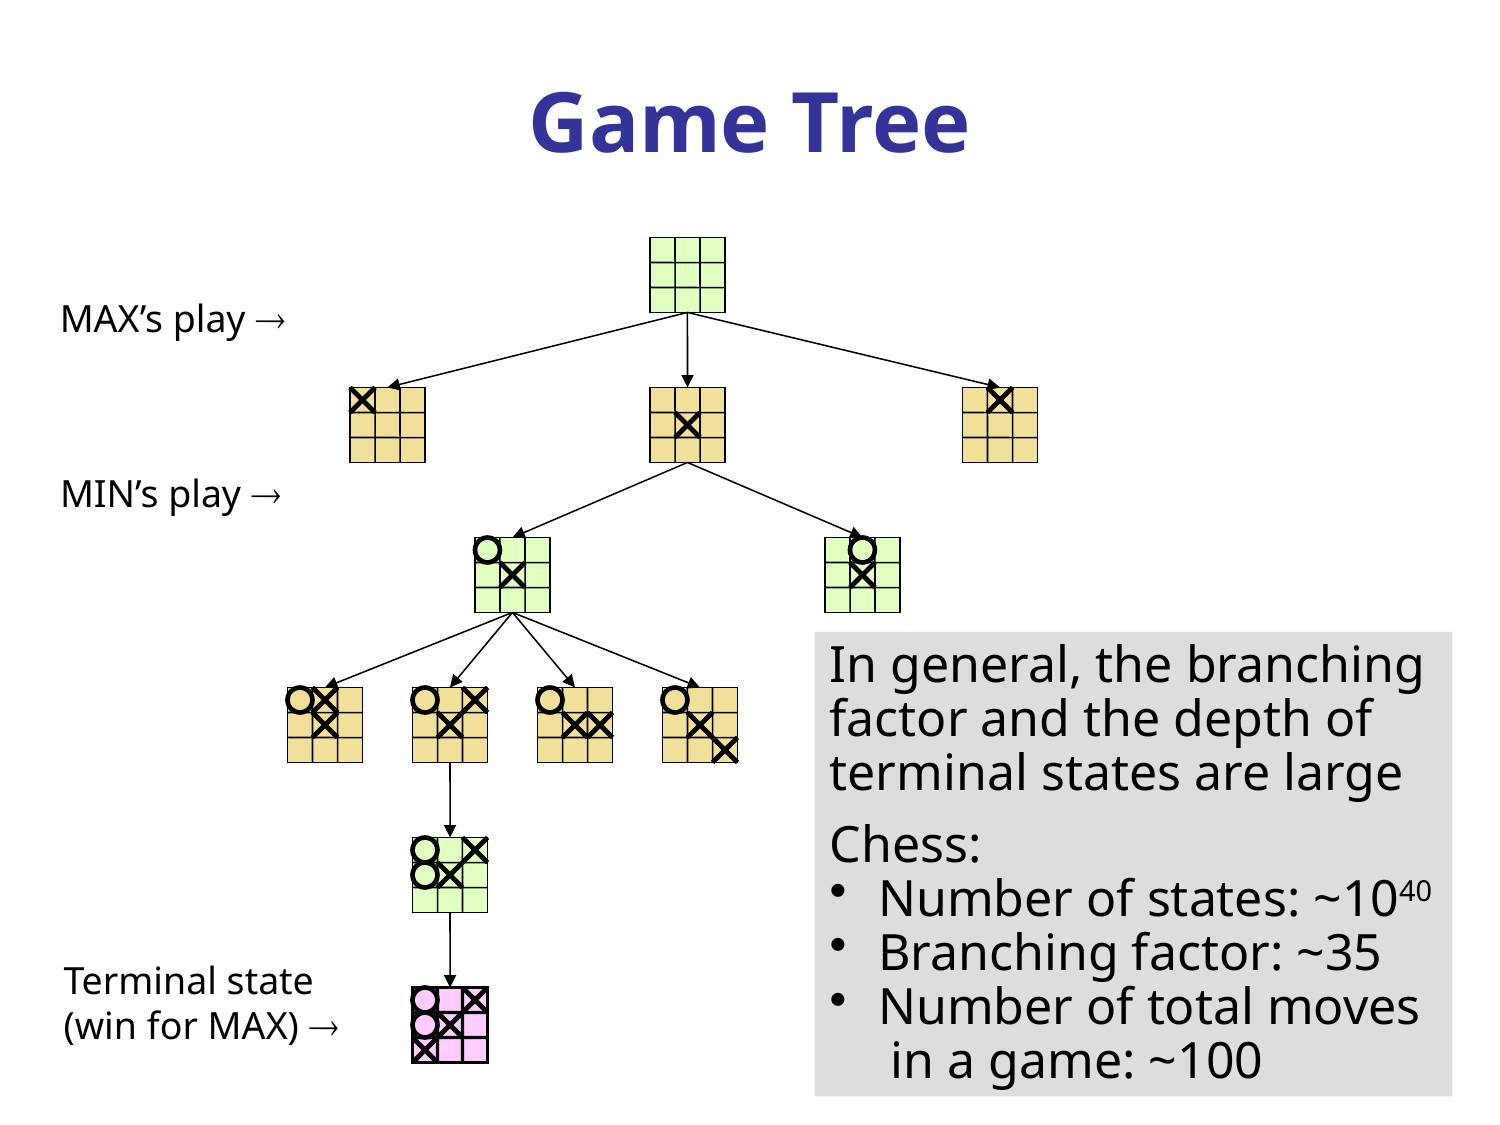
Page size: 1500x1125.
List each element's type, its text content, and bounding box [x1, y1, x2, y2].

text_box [37, 237, 1038, 1063]
title Game Tree [74, 24, 1426, 213]
text_box In general, the branching factor and the depth of terminal states are large Chess: Number of states: ~1040 Branching factor: ~35 Number of total moves in a game: ~100 [814, 631, 1453, 1097]
